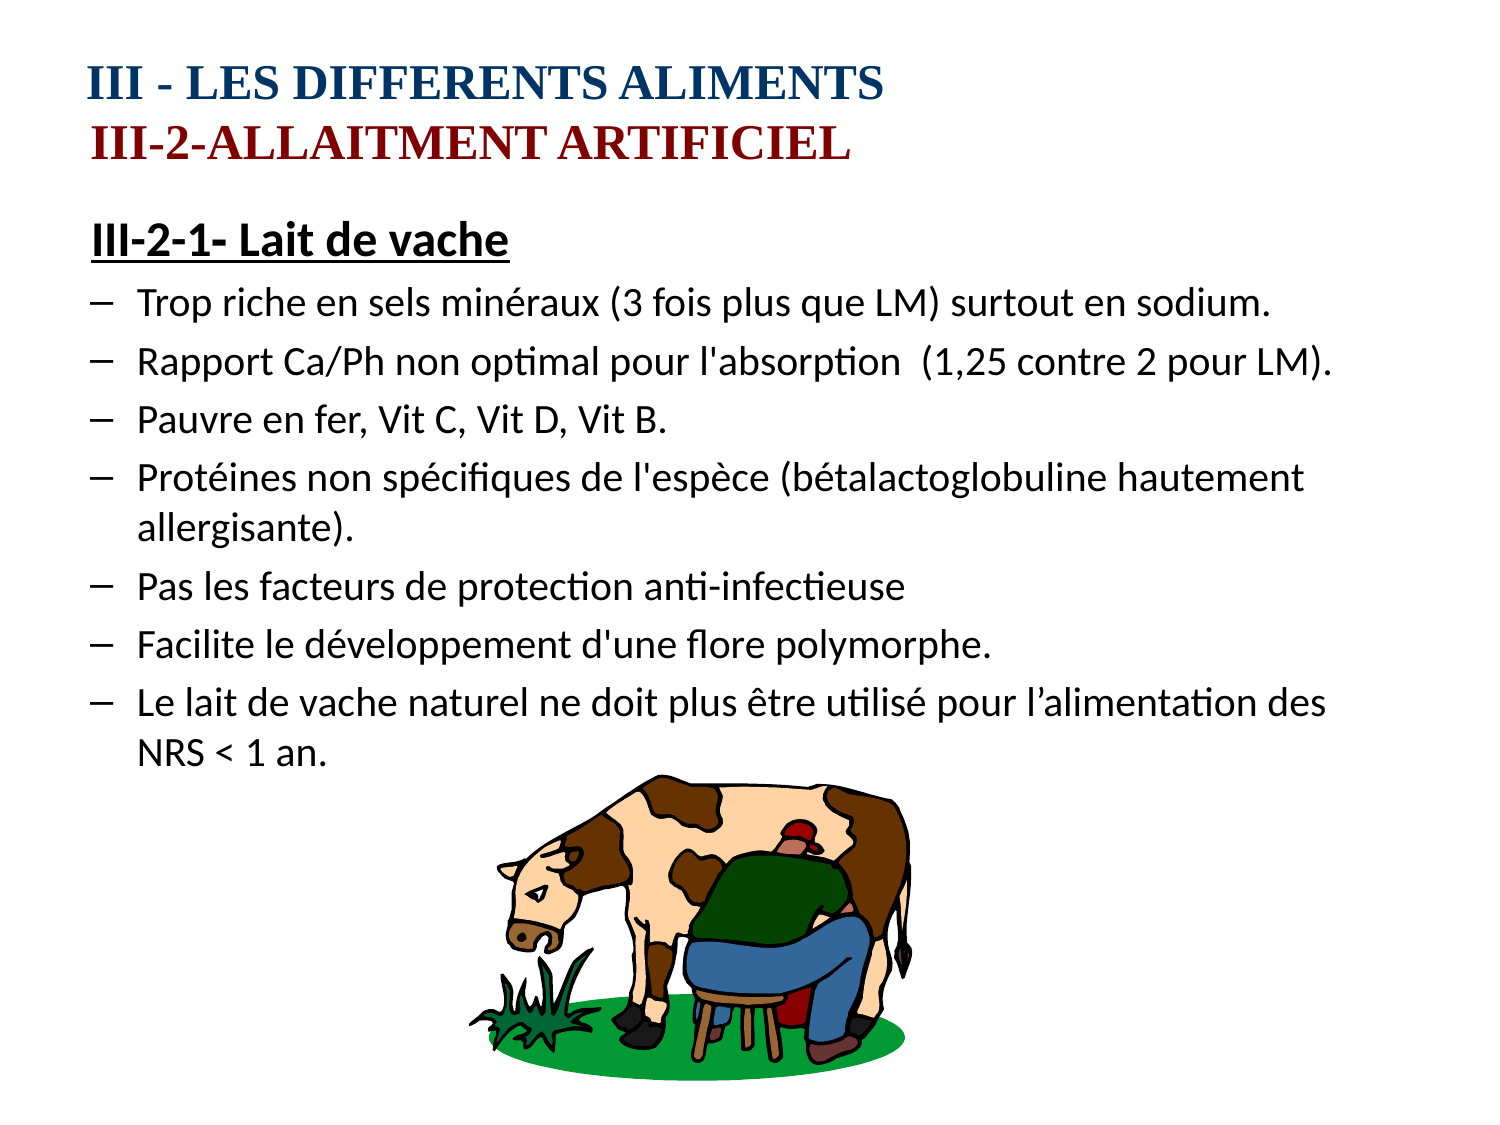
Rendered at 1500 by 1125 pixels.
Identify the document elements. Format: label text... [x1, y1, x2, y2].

title III ‑ LES DIFFERENTS ALIMENTS III-2‑ALLAITMENT ARTIFICIEL [0, 128, 1351, 270]
picture [468, 773, 915, 1081]
list III-2-1‑ Lait de vache Trop riche en sels minéraux (3 fois plus que LM) surtout en sodium. Rapport Ca/Ph non optimal pour l'absorption (1,25 contre 2 pour LM). Pauvre en fer, Vit C, Vit D, Vit B. Protéines non spécifiques de l'espèce (bétalactoglobuline hautement allergisante). Pas les facteurs de protection anti-infectieuse Facilite le développement d'une flore polymorphe. Le lait de vache naturel ne doit plus être utilisé pour l’alimentation des NRS < 1 an. [0, 198, 1395, 1032]
